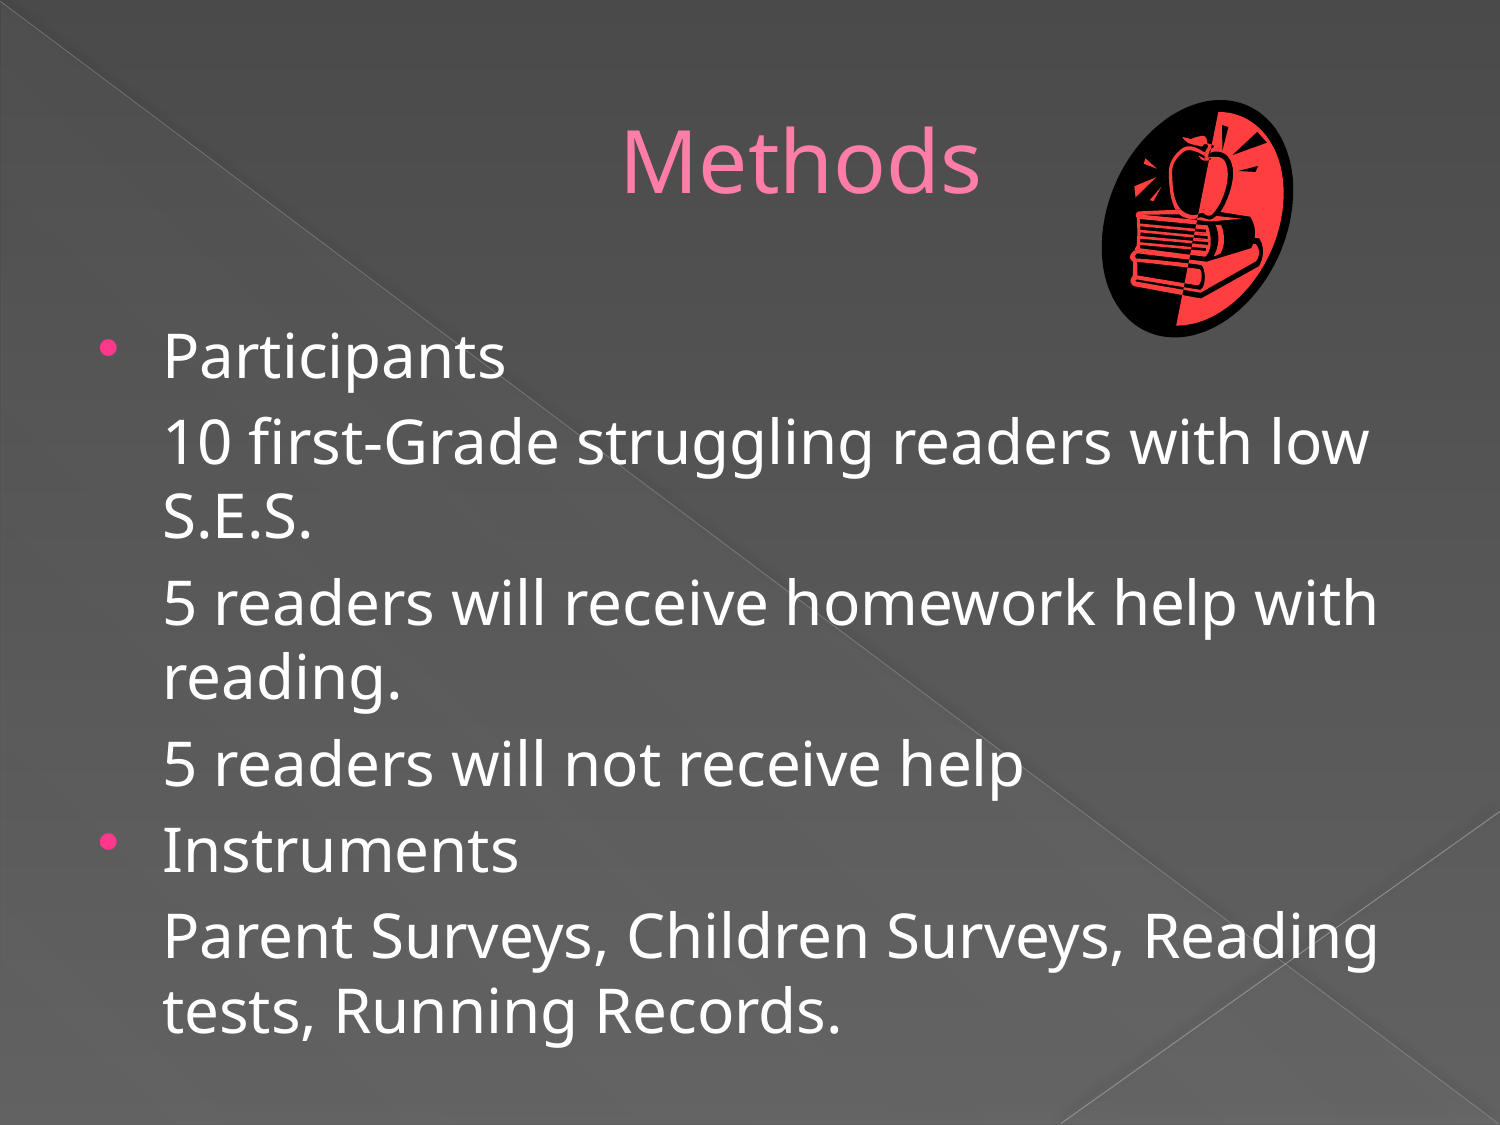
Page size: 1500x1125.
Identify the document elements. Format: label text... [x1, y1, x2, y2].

list Participants 10 first-Grade struggling readers with low S.E.S. 5 readers will receive homework help with reading. 5 readers will not receive help Instruments Parent Surveys, Children Surveys, Reading tests, Running Records. [75, 308, 1425, 1059]
picture [1099, 99, 1297, 338]
title Methods [75, 43, 1425, 274]
